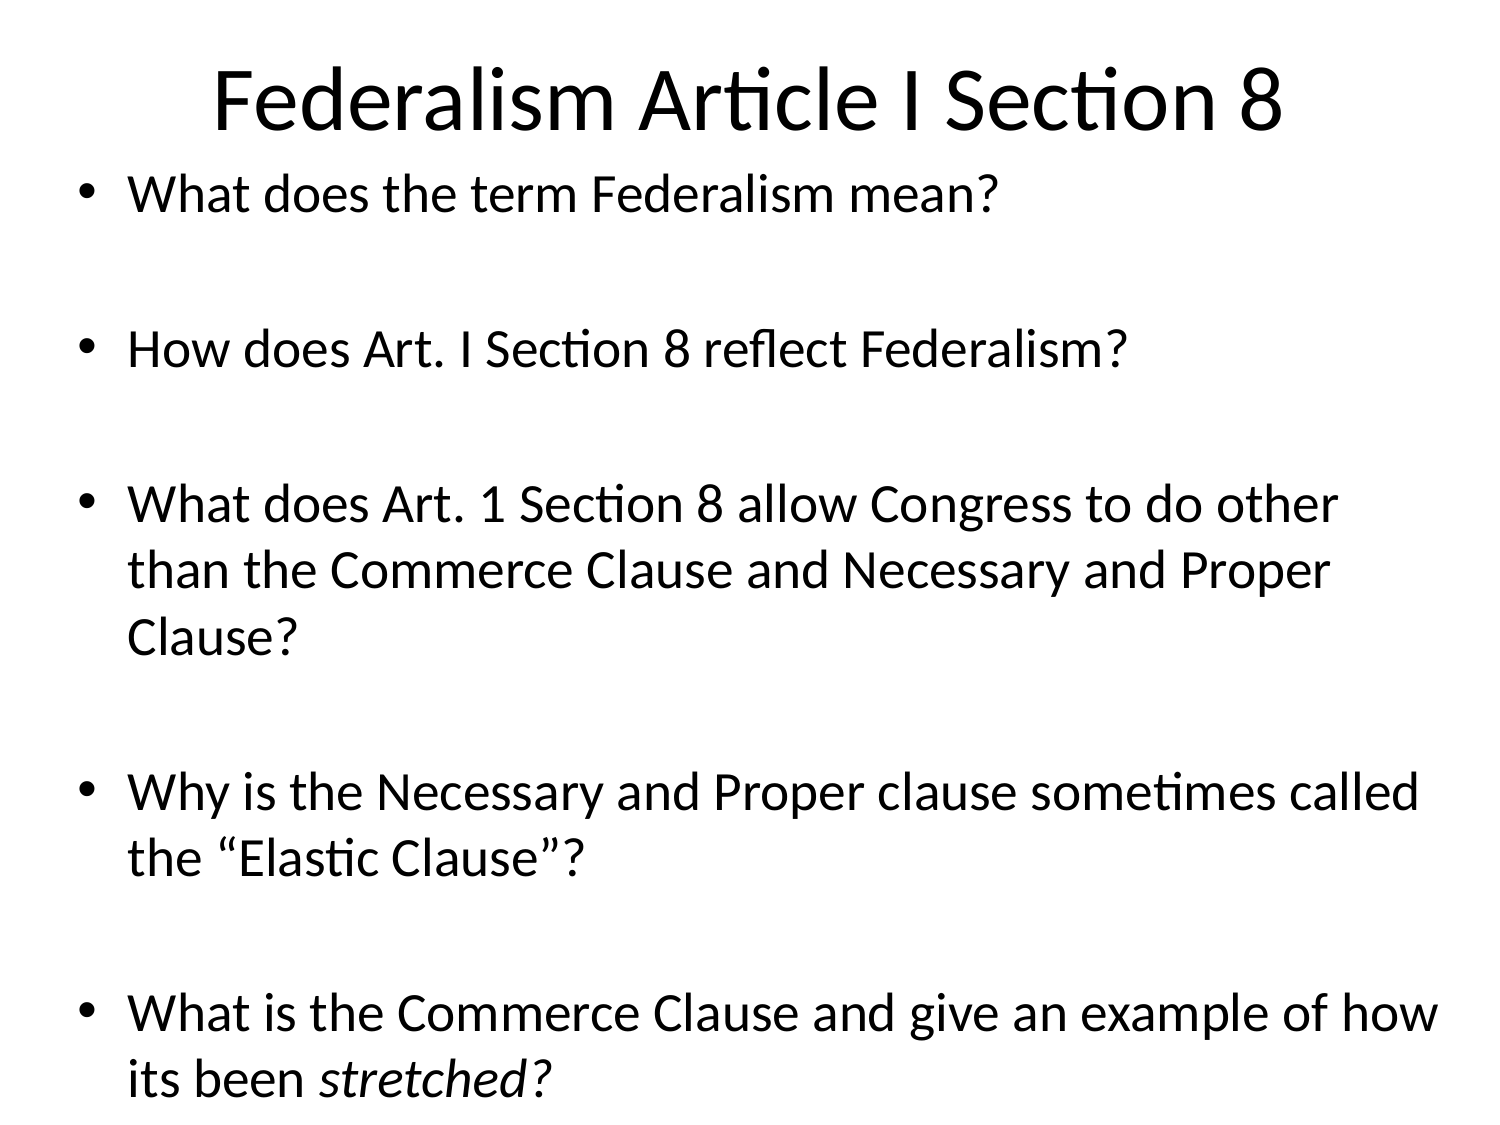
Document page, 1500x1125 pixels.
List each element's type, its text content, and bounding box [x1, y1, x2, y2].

list What does the term Federalism mean? How does Art. I Section 8 reflect Federalism? What does Art. 1 Section 8 allow Congress to do other than the Commerce Clause and Necessary and Proper Clause? Why is the Necessary and Proper clause sometimes called the “Elastic Clause”? What is the Commerce Clause and give an example of how its been stretched? [62, 149, 1463, 1125]
title Federalism Article I Section 8 [75, 0, 1425, 149]
